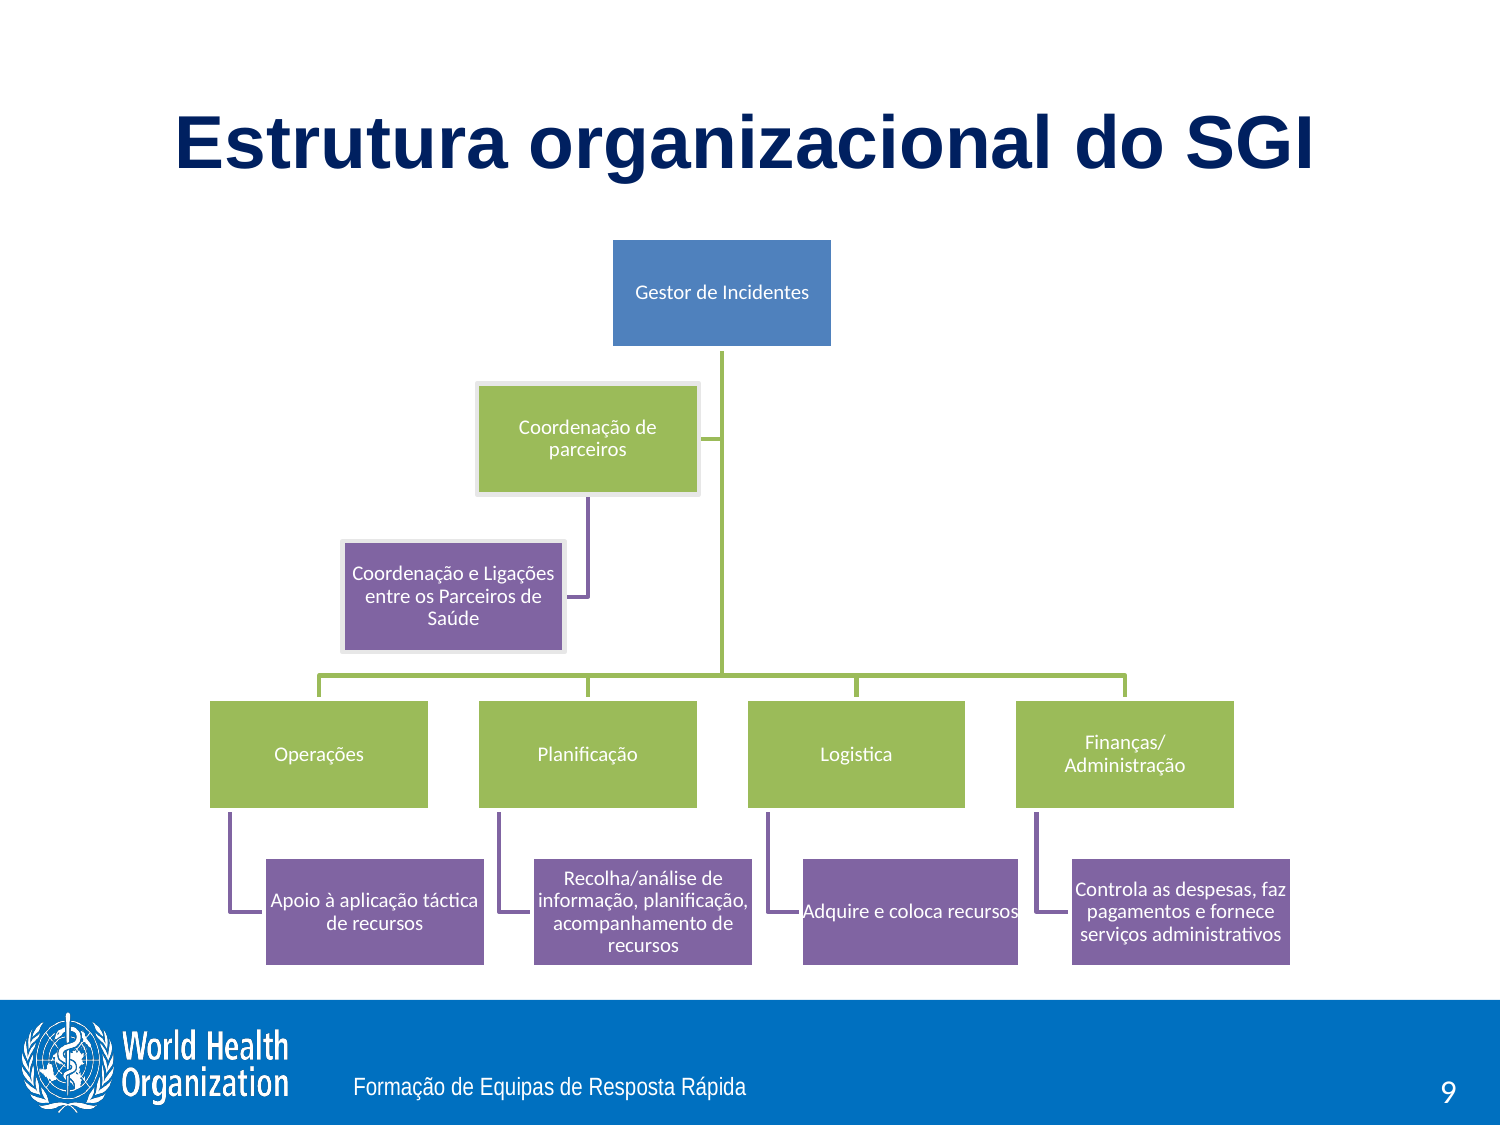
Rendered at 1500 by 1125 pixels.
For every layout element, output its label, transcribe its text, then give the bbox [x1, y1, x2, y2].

picture [21, 1012, 288, 1113]
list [74, 237, 1426, 981]
title Estrutura organizacional do SGI [0, 45, 1471, 233]
